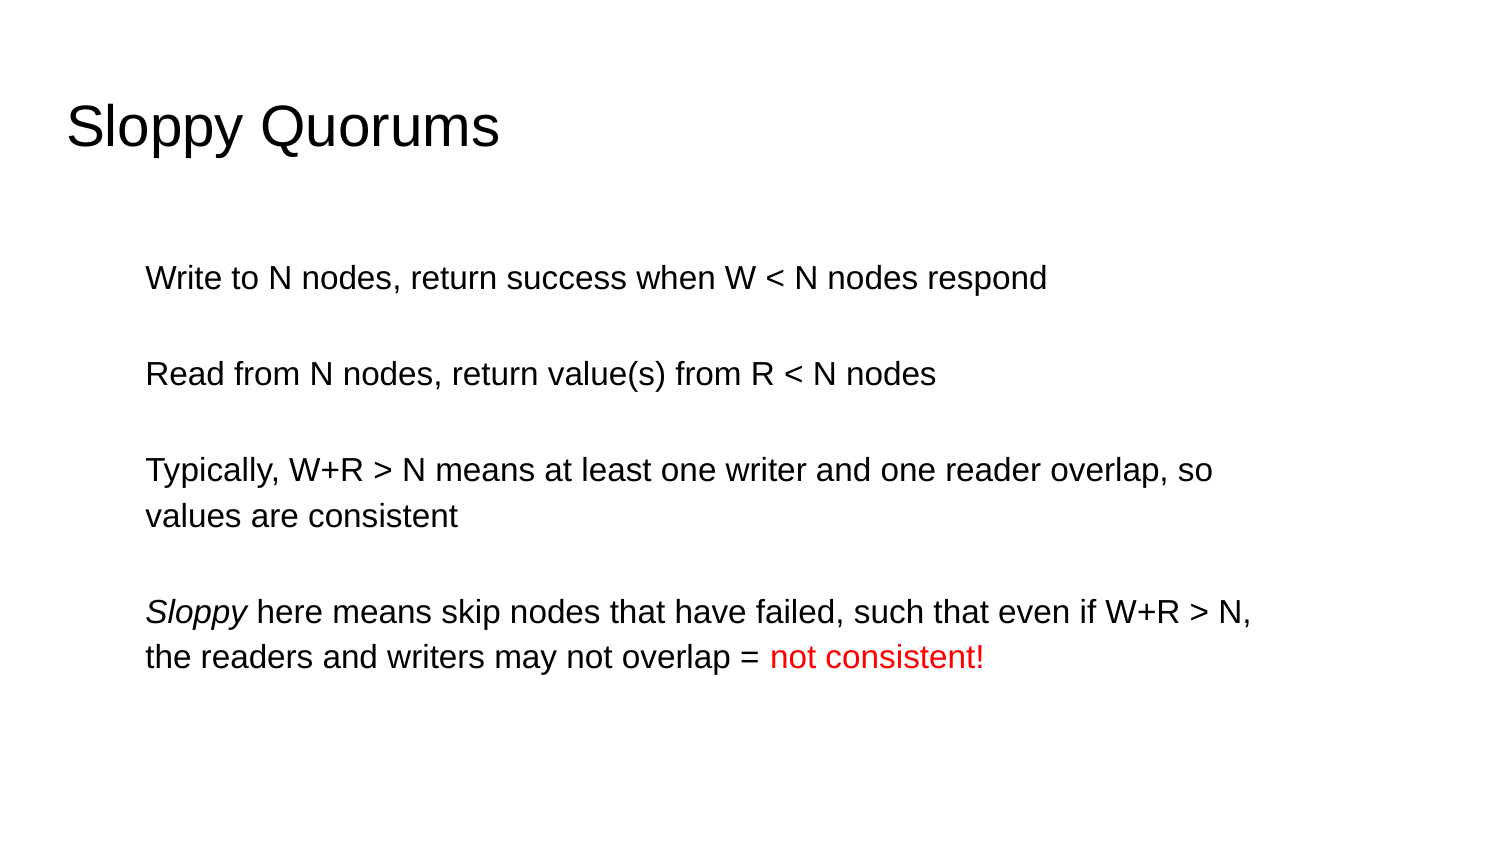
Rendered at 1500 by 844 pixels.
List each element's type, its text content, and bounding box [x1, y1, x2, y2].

title Sloppy Quorums [51, 72, 1449, 167]
list Write to N nodes, return success when W < N nodes respond Read from N nodes, return value(s) from R < N nodes Typically, W+R > N means at least one writer and one reader overlap, so values are consistent Sloppy here means skip nodes that have failed, such that even if W+R > N, the readers and writers may not overlap = not consistent! [130, 235, 1319, 704]
